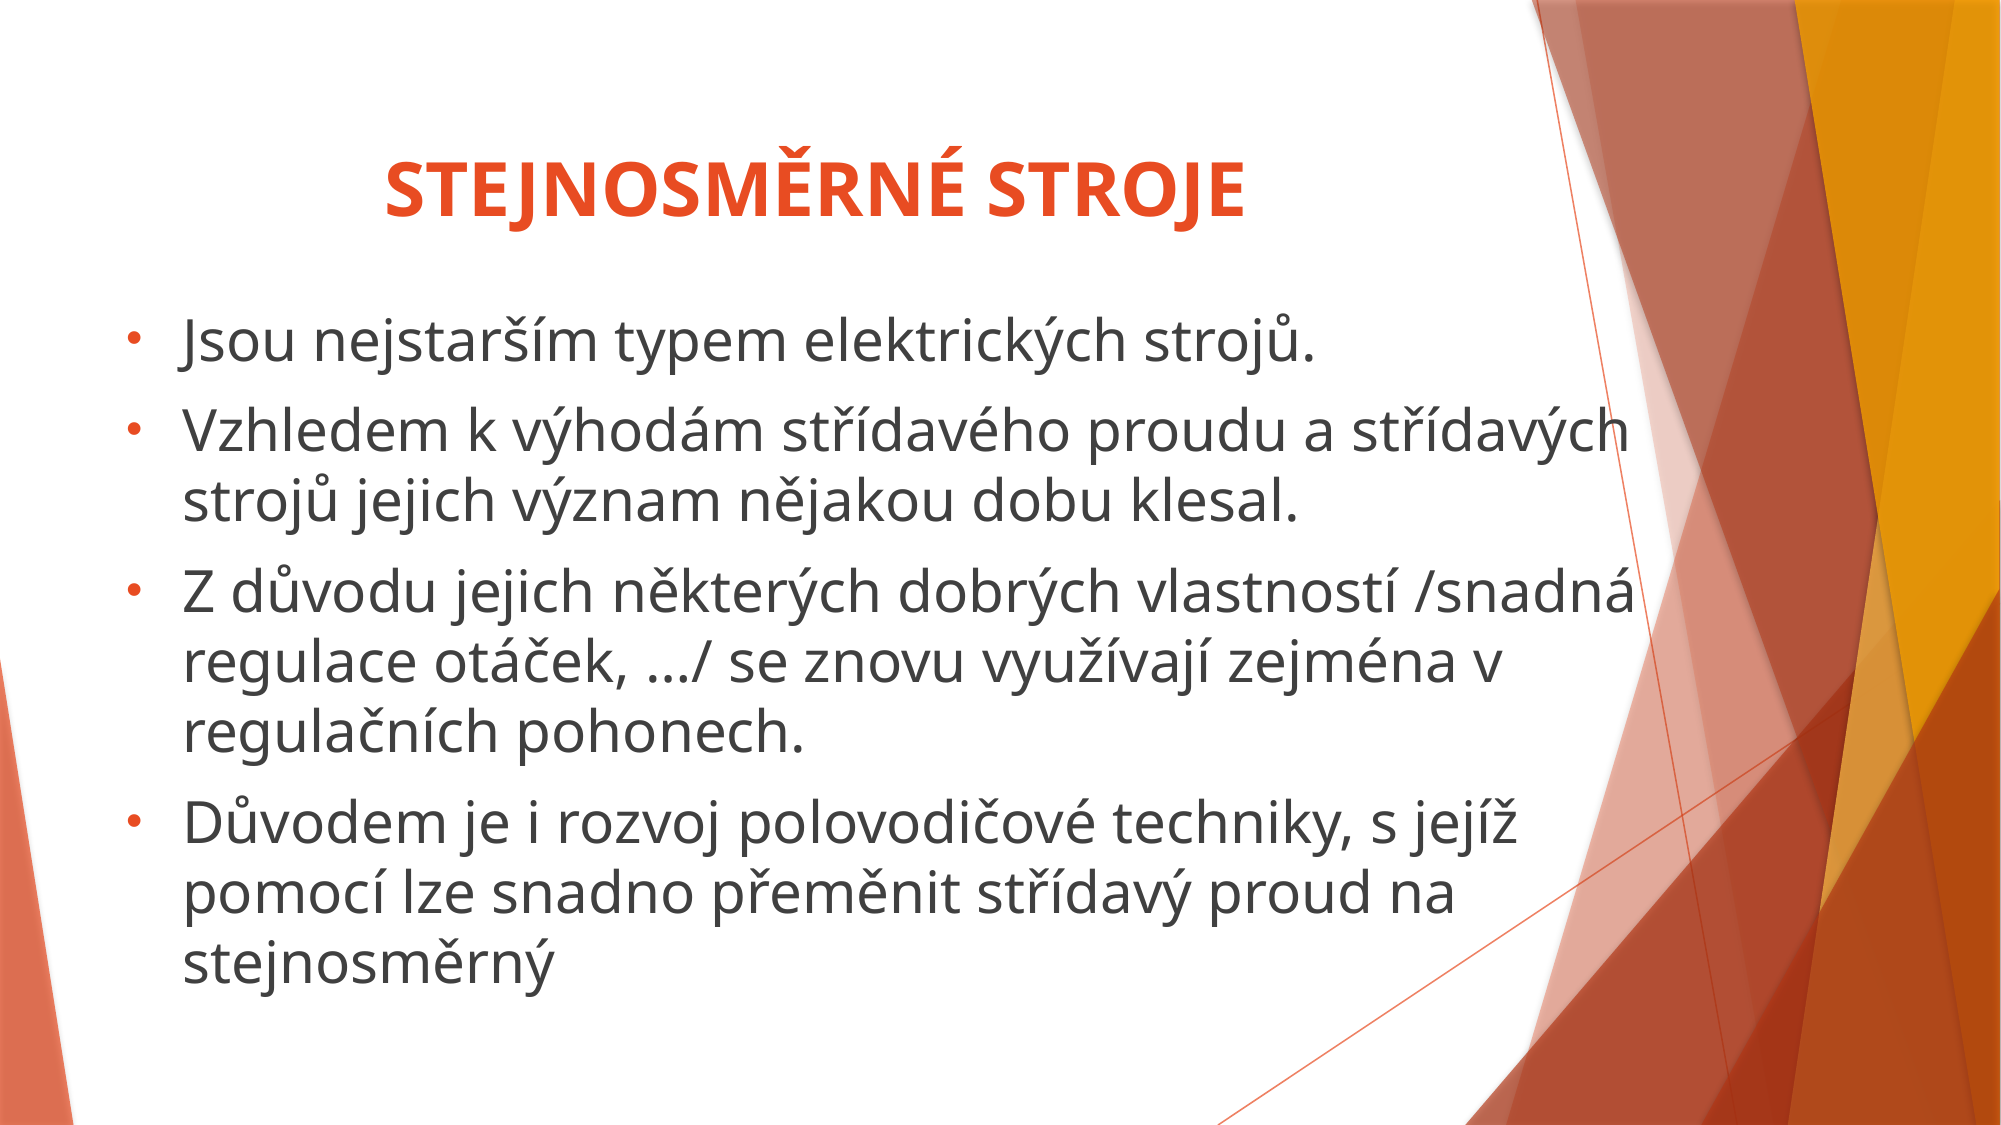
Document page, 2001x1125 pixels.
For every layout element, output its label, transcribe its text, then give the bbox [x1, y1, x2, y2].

title STEJNOSMĚRNÉ STROJE [111, 78, 1522, 295]
list Jsou nejstarším typem elektrických strojů. Vzhledem k výhodám střídavého proudu a střídavých strojů jejich význam nějakou dobu klesal. Z důvodu jejich některých dobrých vlastností /snadná regulace otáček, …/ se znovu využívají zejména v regulačních pohonech. Důvodem je i rozvoj polovodičové techniky, s jejíž pomocí lze snadno přeměnit střídavý proud na stejnosměrný [111, 295, 1674, 932]
